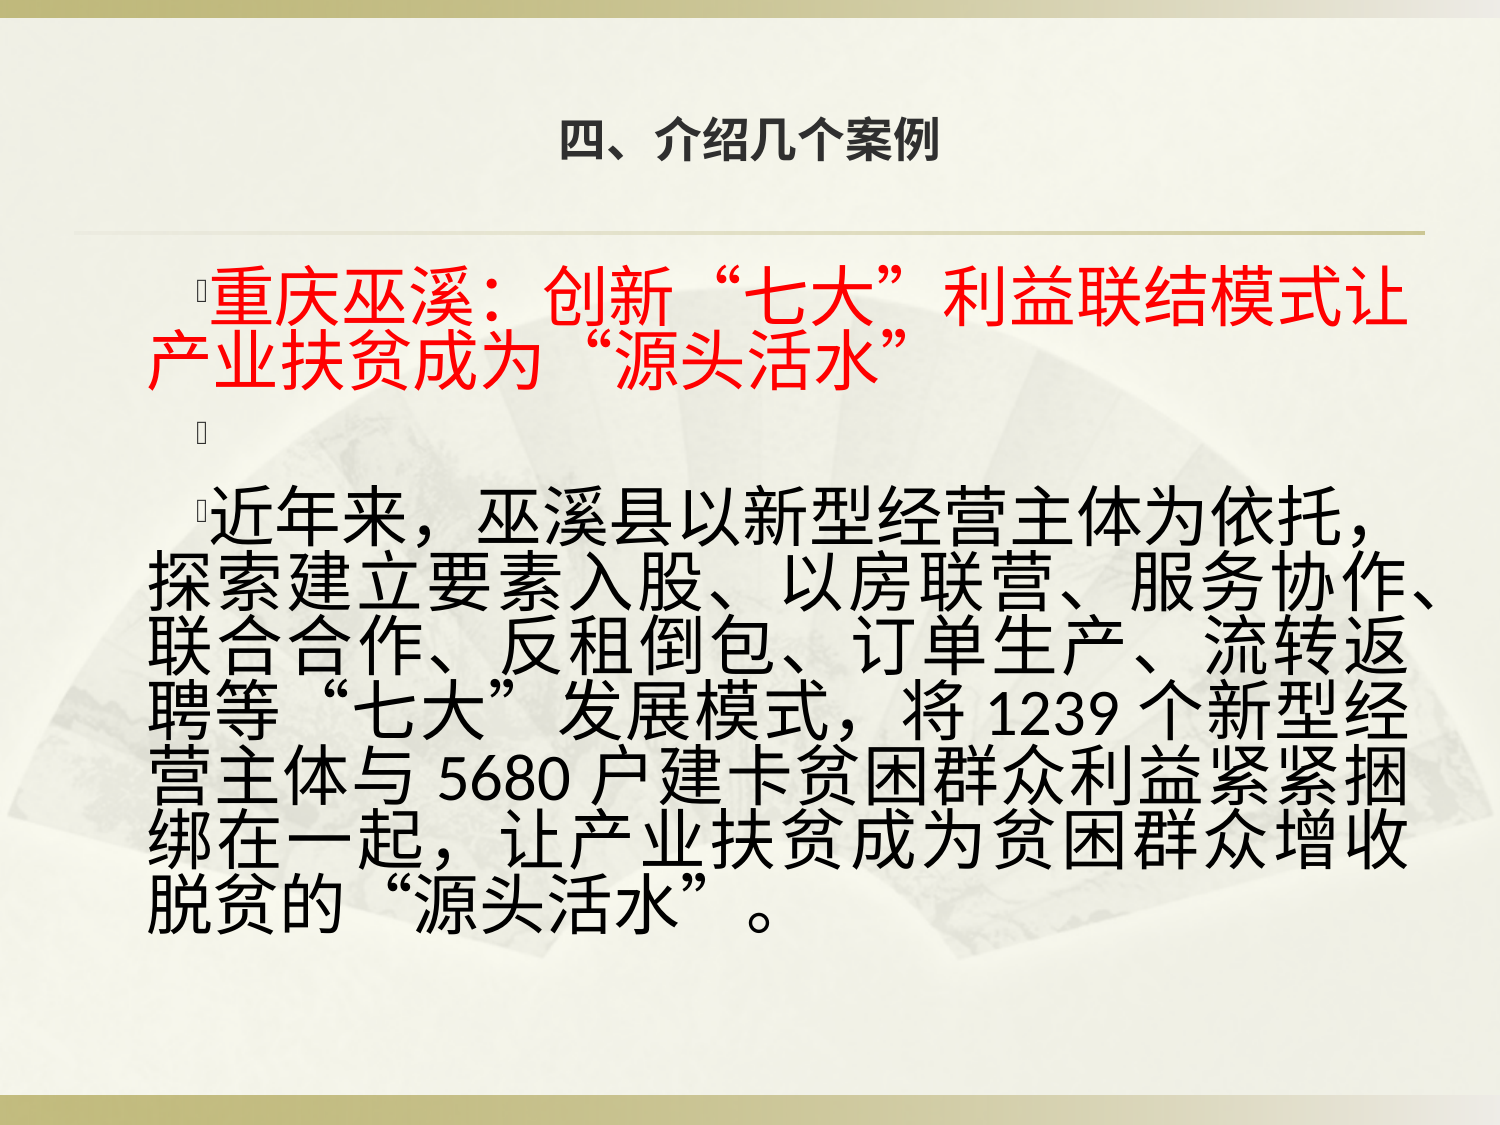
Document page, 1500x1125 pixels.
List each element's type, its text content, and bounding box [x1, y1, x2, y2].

title 四、介绍几个案例 [75, 45, 1425, 233]
list 重庆巫溪：创新“七大”利益联结模式让产业扶贫成为“源头活水” 近年来，巫溪县以新型经营主体为依托，探索建立要素入股、以房联营、服务协作、联合合作、反租倒包、订单生产、流转返聘等“七大”发展模式，将1239个新型经营主体与5680户建卡贫困群众利益紧紧捆绑在一起，让产业扶贫成为贫困群众增收脱贫的“源头活水”。 [75, 262, 1425, 1032]
